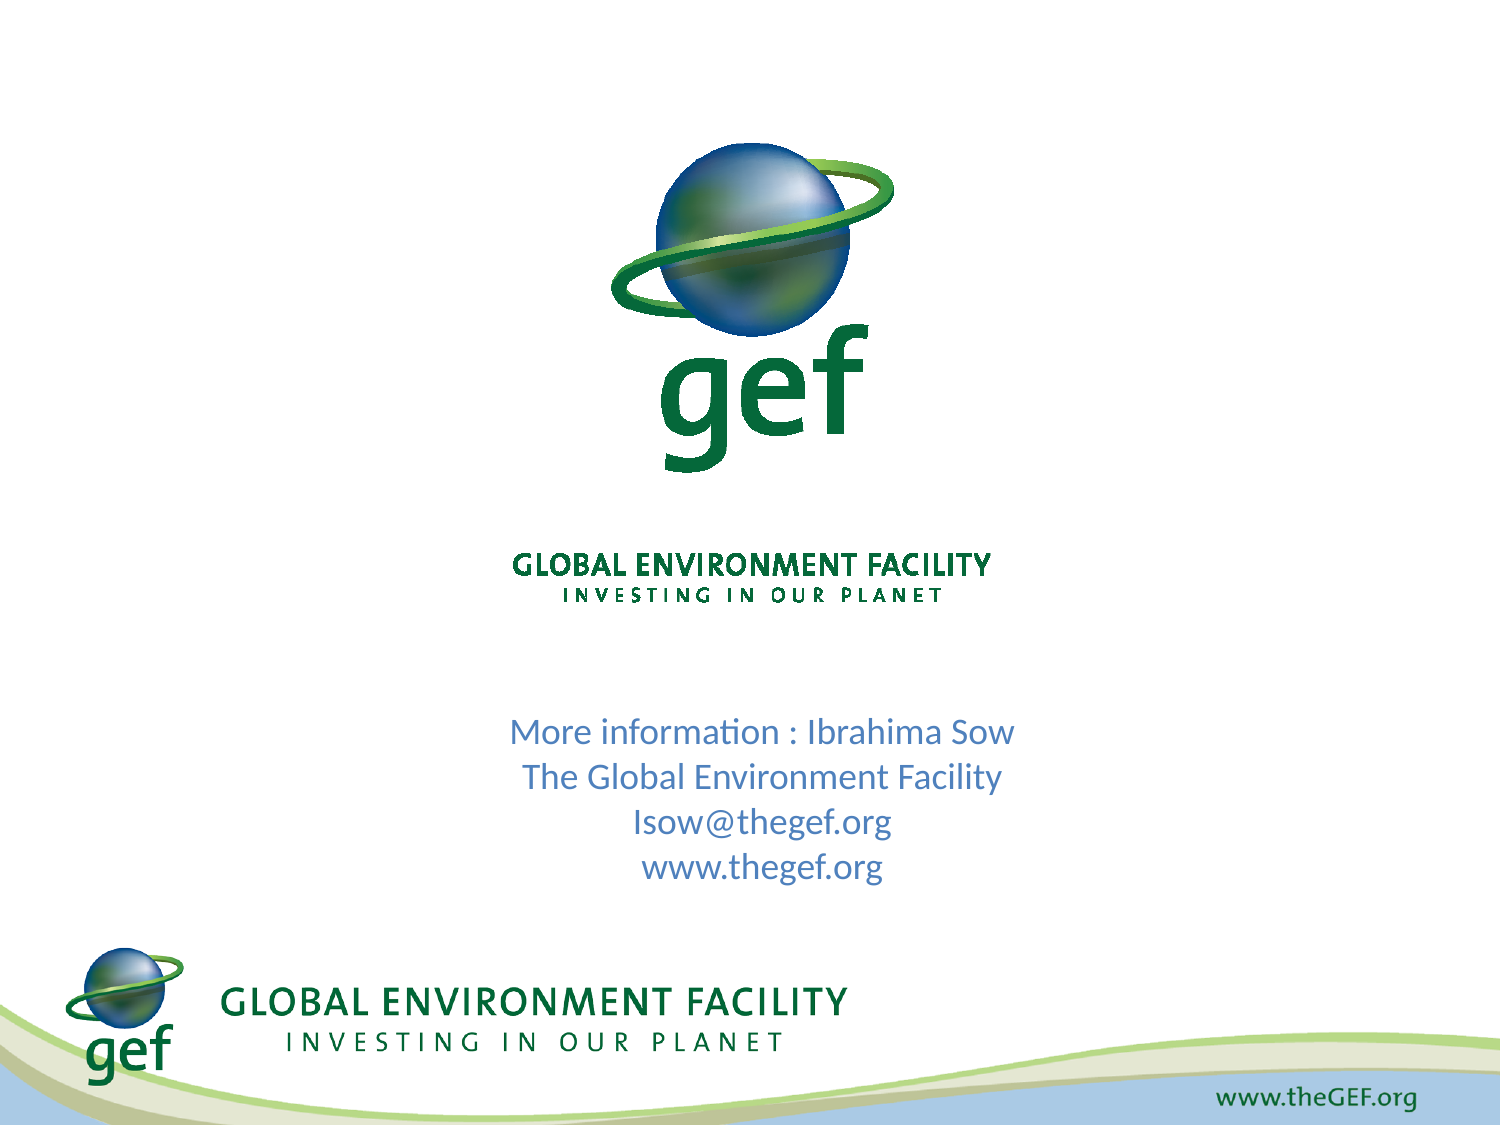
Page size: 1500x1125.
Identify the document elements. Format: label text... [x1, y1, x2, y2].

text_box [462, 37, 1037, 781]
picture [0, 920, 1500, 1125]
text_box More information : Ibrahima Sow The Global Environment Facility Isow@thegef.org www.thegef.org [387, 699, 1138, 895]
